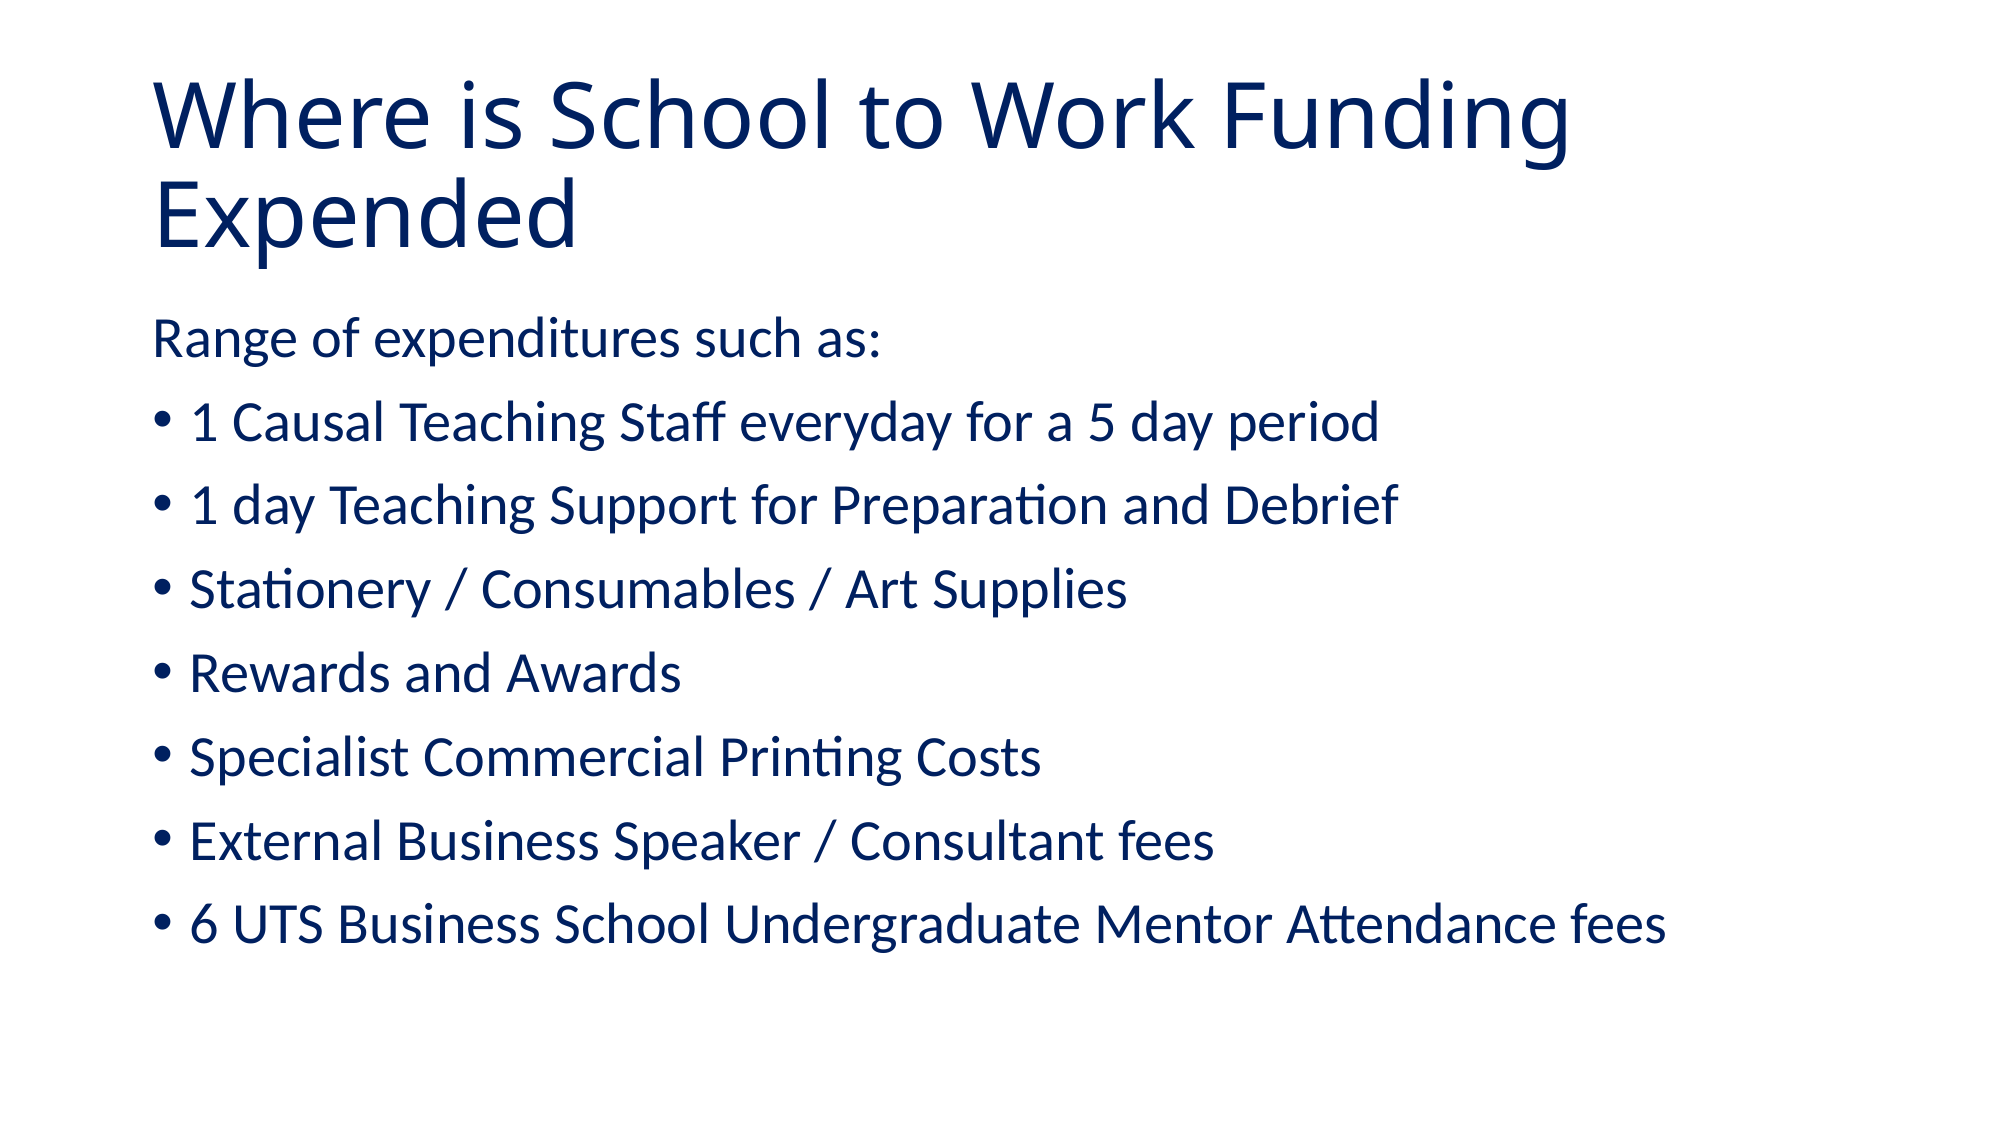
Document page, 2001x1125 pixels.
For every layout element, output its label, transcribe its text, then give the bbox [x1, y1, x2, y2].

title Where is School to Work Funding Expended [137, 59, 1863, 278]
list Range of expenditures such as: 1 Causal Teaching Staff everyday for a 5 day period 1 day Teaching Support for Preparation and Debrief Stationery / Consumables / Art Supplies Rewards and Awards Specialist Commercial Printing Costs External Business Speaker / Consultant fees 6 UTS Business School Undergraduate Mentor Attendance fees [137, 299, 1863, 1014]
